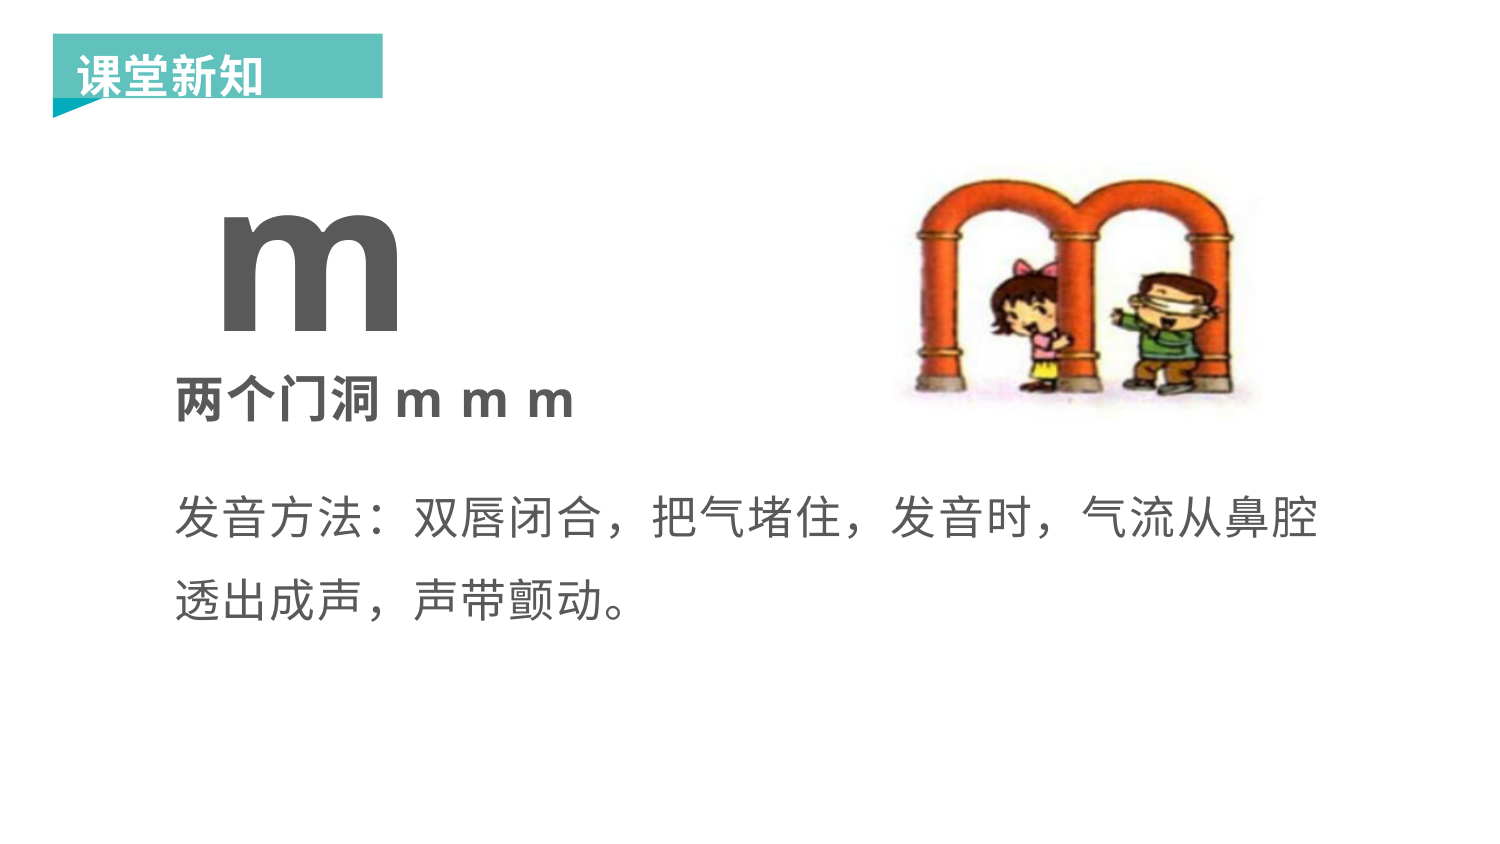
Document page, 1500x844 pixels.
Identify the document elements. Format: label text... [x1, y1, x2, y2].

text_box 发音方法：双唇闭合，把气堵住，发音时，气流从鼻腔透出成声，声带颤动。 [159, 454, 1376, 635]
text_box m [193, 115, 383, 381]
list 课堂新知 [61, 46, 383, 94]
picture [892, 157, 1265, 419]
text_box 两个门洞m m m [159, 366, 893, 436]
